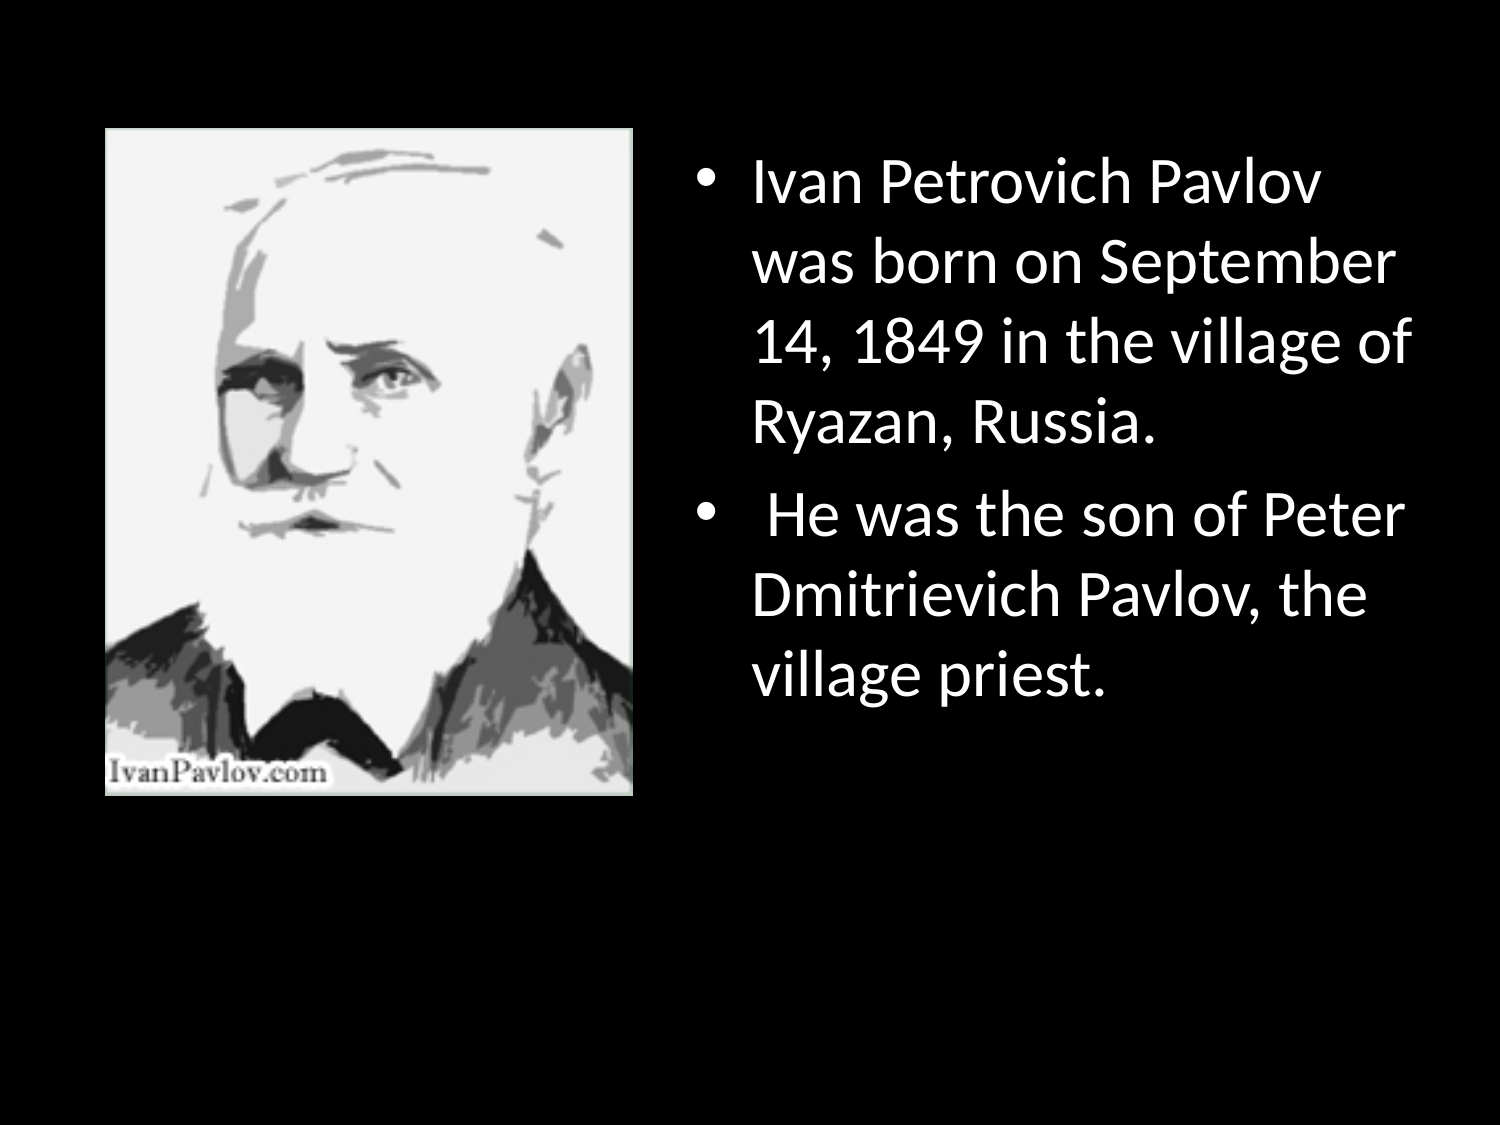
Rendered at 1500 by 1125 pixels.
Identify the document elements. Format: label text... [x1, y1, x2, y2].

list Ivan Petrovich Pavlov was born on September 14, 1849 in the village of Ryazan, Russia. He was the son of Peter Dmitrievich Pavlov, the village priest. [679, 128, 1444, 872]
picture [105, 128, 633, 797]
